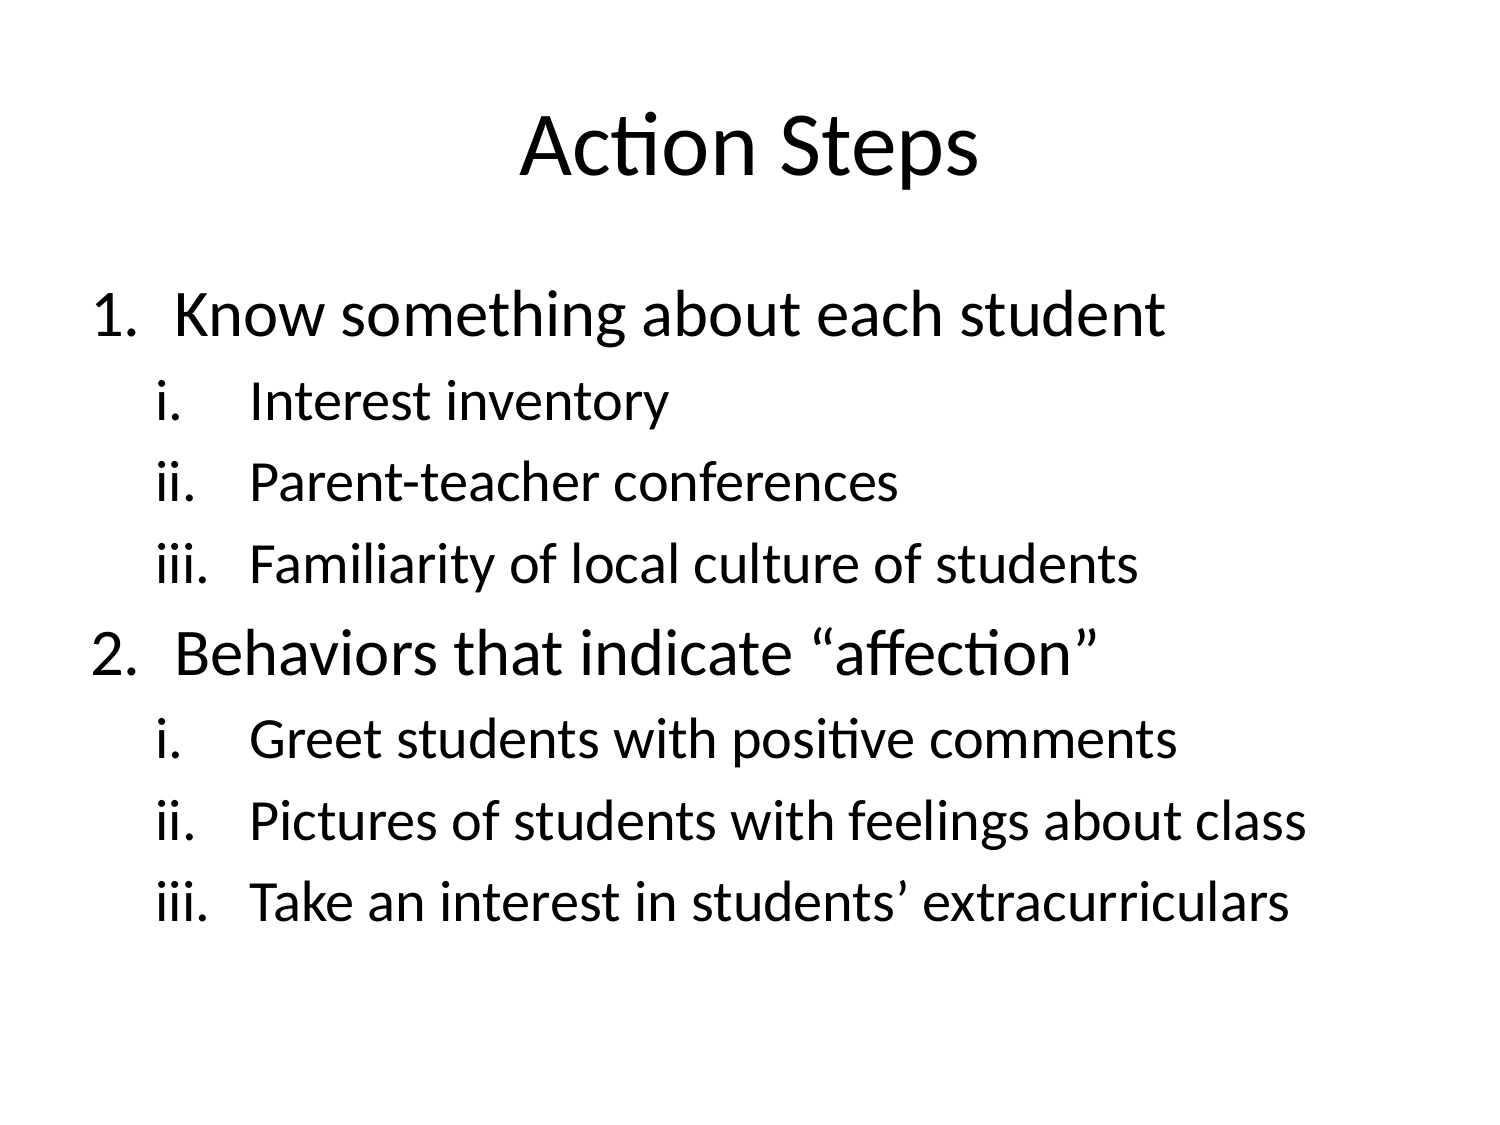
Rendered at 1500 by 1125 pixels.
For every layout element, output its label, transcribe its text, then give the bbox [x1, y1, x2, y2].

list Know something about each student Interest inventory Parent-teacher conferences Familiarity of local culture of students Behaviors that indicate “affection” Greet students with positive comments Pictures of students with feelings about class Take an interest in students’ extracurriculars [75, 262, 1425, 1005]
title Action Steps [75, 45, 1425, 233]
